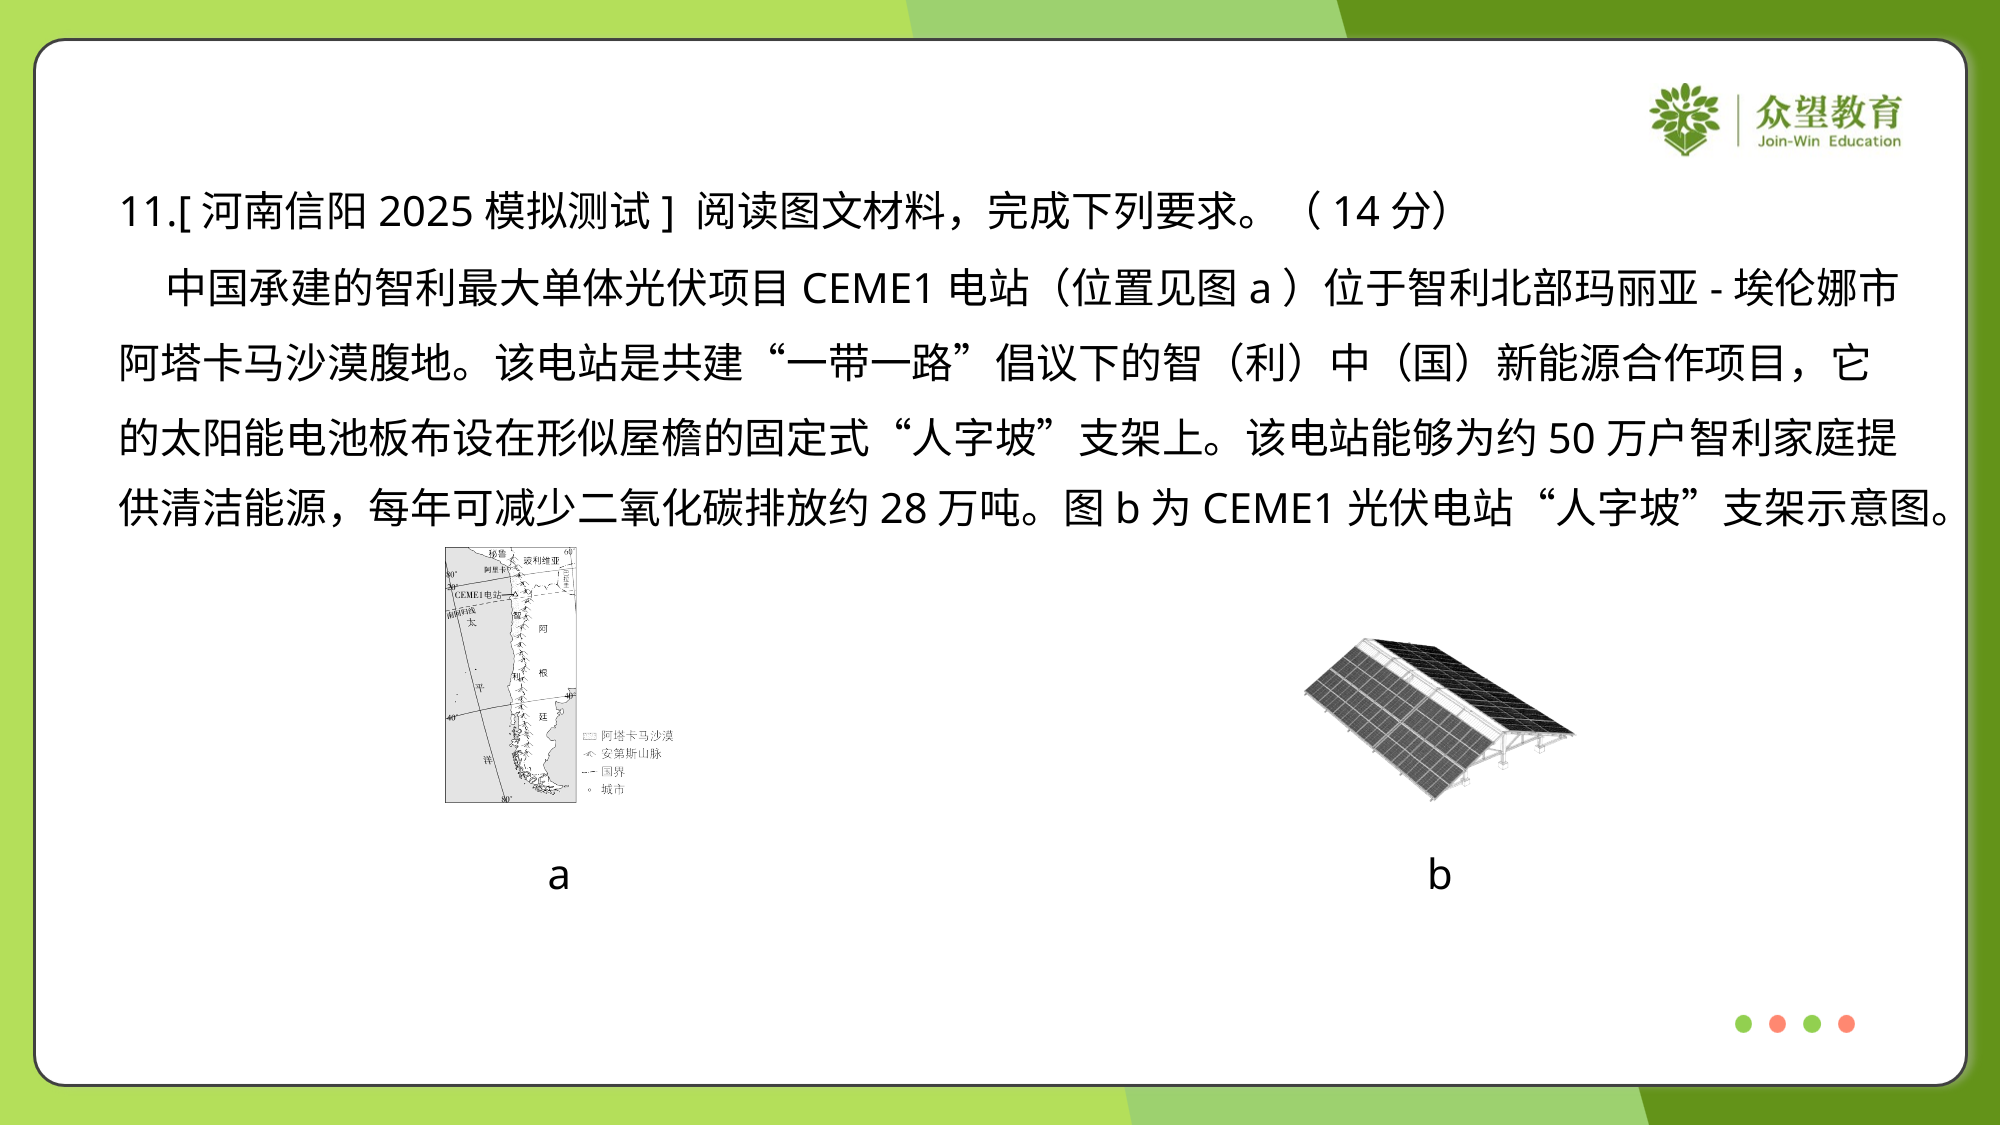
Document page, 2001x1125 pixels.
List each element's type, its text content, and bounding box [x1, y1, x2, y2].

text_box a [543, 822, 576, 957]
picture [0, 0, 2000, 1125]
text_box 11.[河南信阳2025模拟测试] 阅读图文材料，完成下列要求。（14分） 中国承建的智利最大单体光伏项目CEME1电站（位置见图a）位于智利北部玛丽亚-埃伦娜市 阿塔卡马沙漠腹地。该电站是共建“一带一路”倡议下的智（利）中（国）新能源合作项目，它 的太阳能电池板布设在形似屋檐的固定式“人字坡”支架上。该电站能够为约50万户智利家庭提 供清洁能源，每年可减少二氧化碳排放约28万吨。图b为CEME1光伏电站“人字坡”支架示意图。 [118, 159, 1883, 525]
text_box b [1422, 822, 1458, 957]
